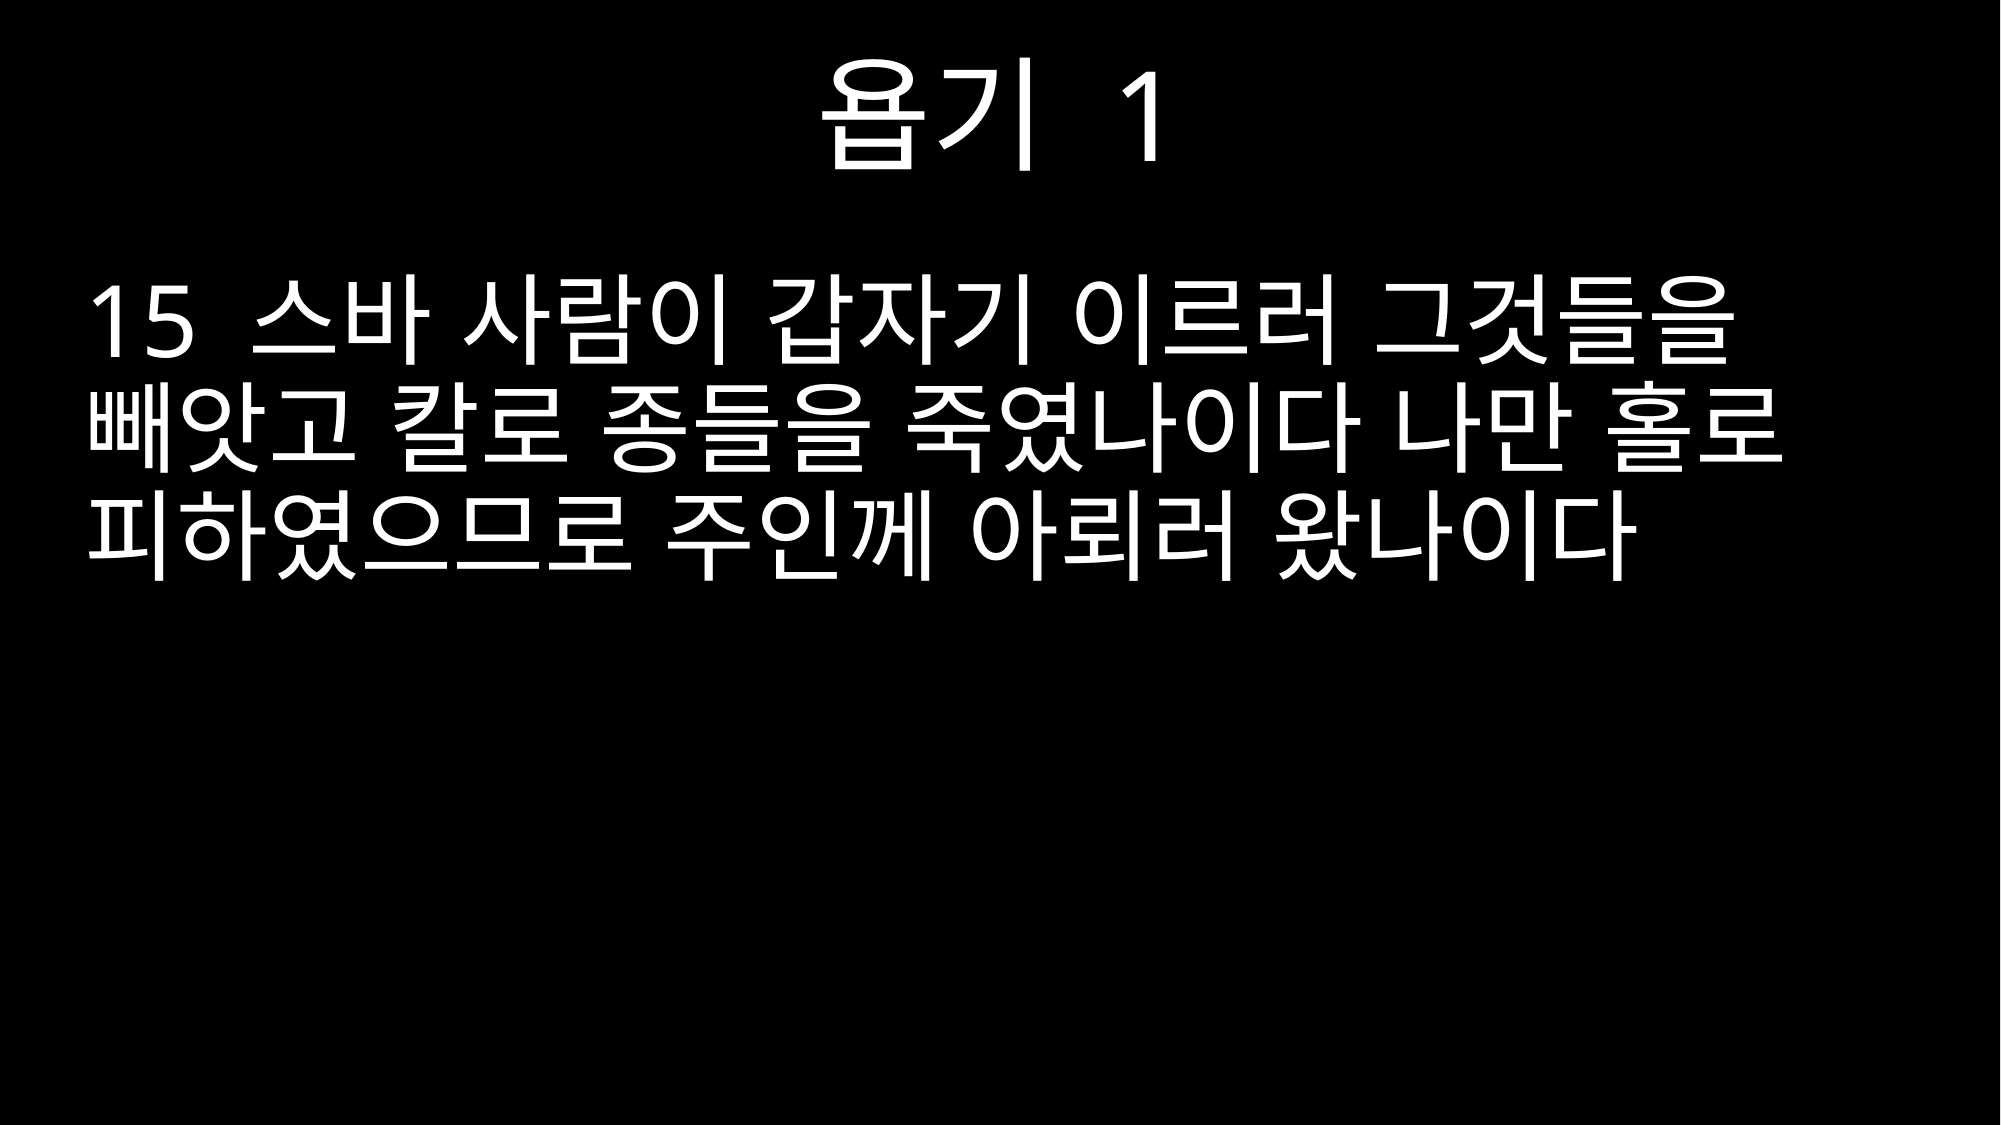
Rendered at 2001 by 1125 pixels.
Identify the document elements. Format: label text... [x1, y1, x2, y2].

list 15 스바 사람이 갑자기 이르러 그것들을 빼앗고 칼로 종들을 죽였나이다 나만 홀로 피하였으므로 주인께 아뢰러 왔나이다 [69, 263, 1953, 423]
picture [0, 0, 2001, 1125]
footer 욥기 1 [0, 32, 2000, 192]
